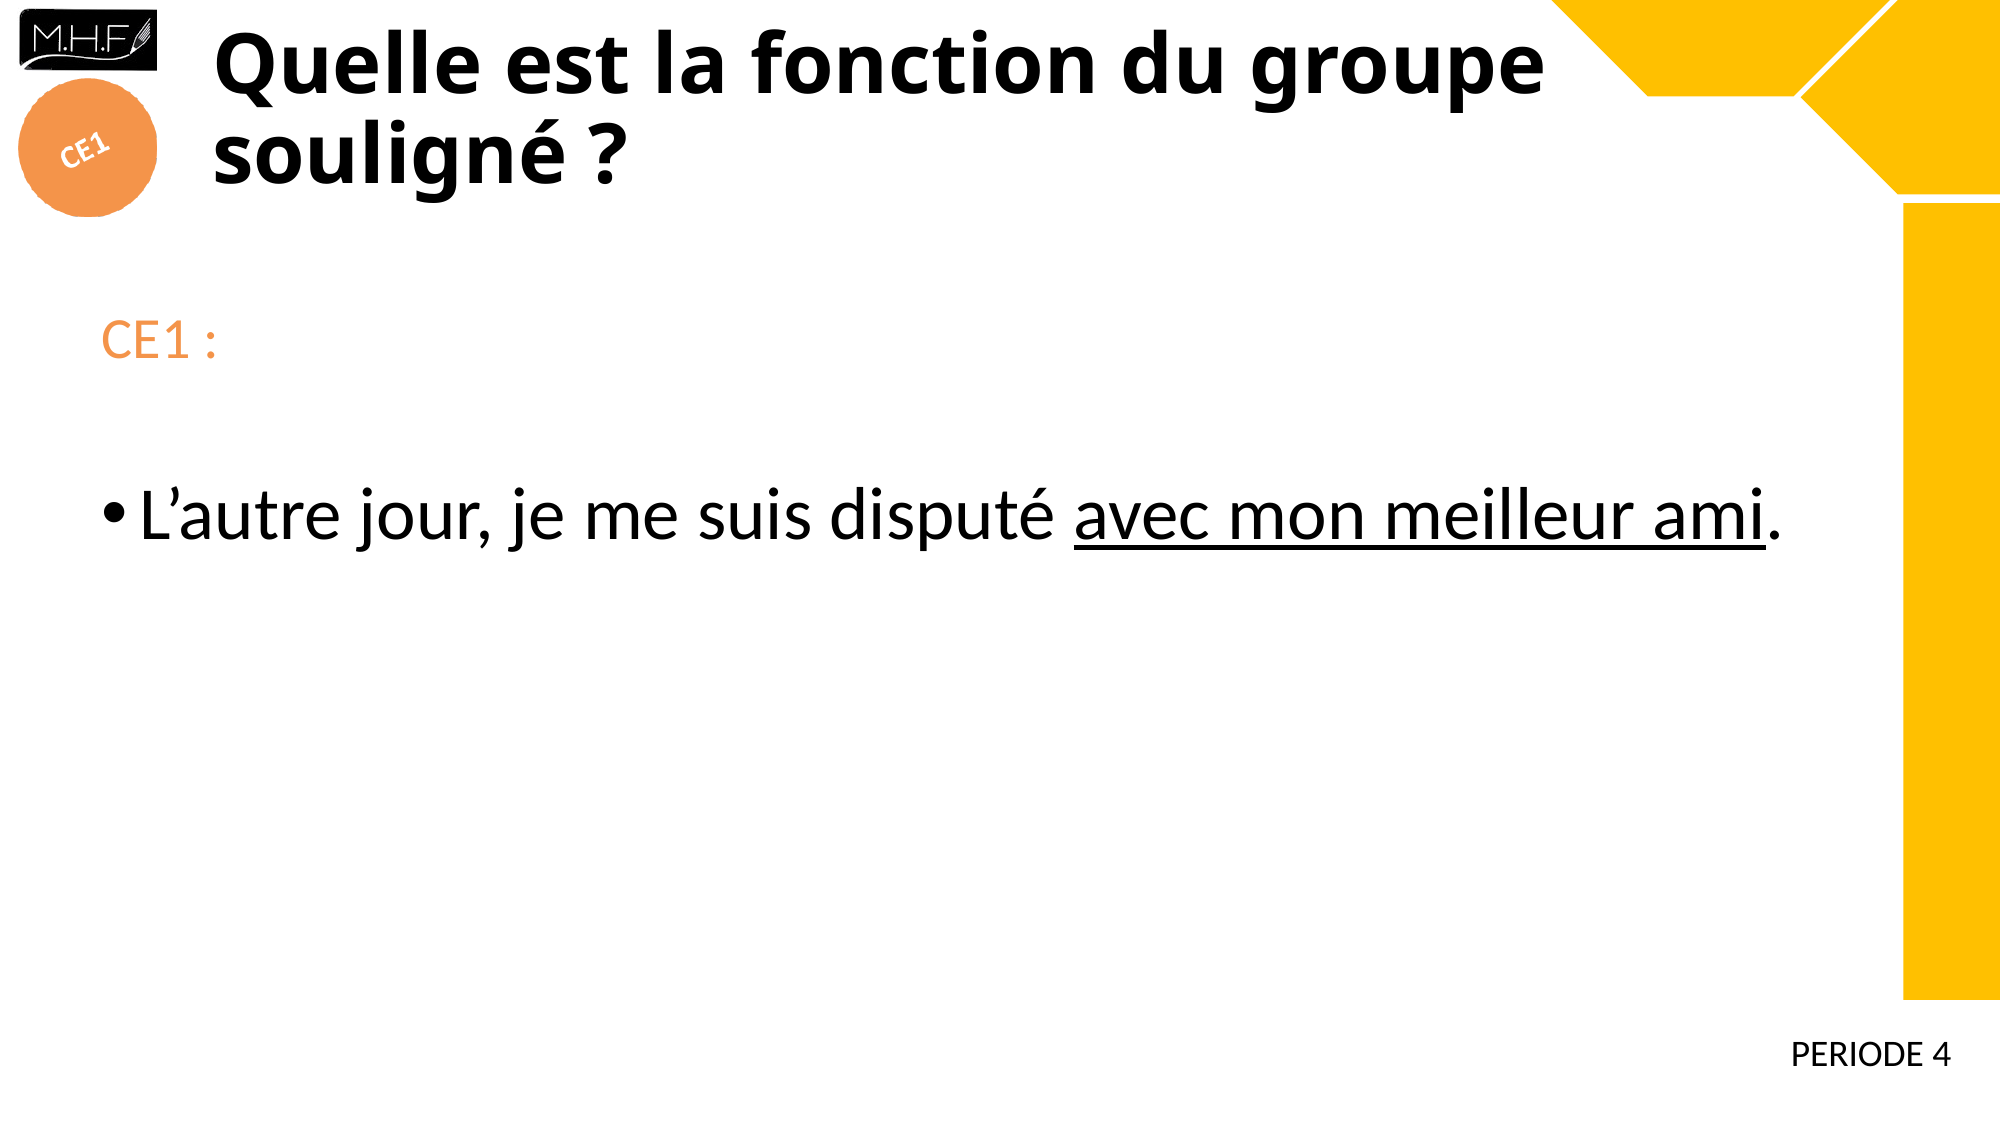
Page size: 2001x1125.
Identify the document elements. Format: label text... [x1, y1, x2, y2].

text_box [1031, 299, 1853, 1014]
text_box [1799, 0, 2000, 196]
text_box PERIODE 4 [1362, 1021, 1967, 1125]
list CE1 : L’autre jour, je me suis disputé avec mon meilleur ami. [86, 300, 1853, 1015]
text_box [1549, 0, 1892, 98]
picture [18, 78, 157, 218]
picture [16, 7, 157, 74]
title Quelle est la fonction du groupe souligné ? [197, 3, 1743, 221]
text_box [1902, 202, 2000, 1001]
